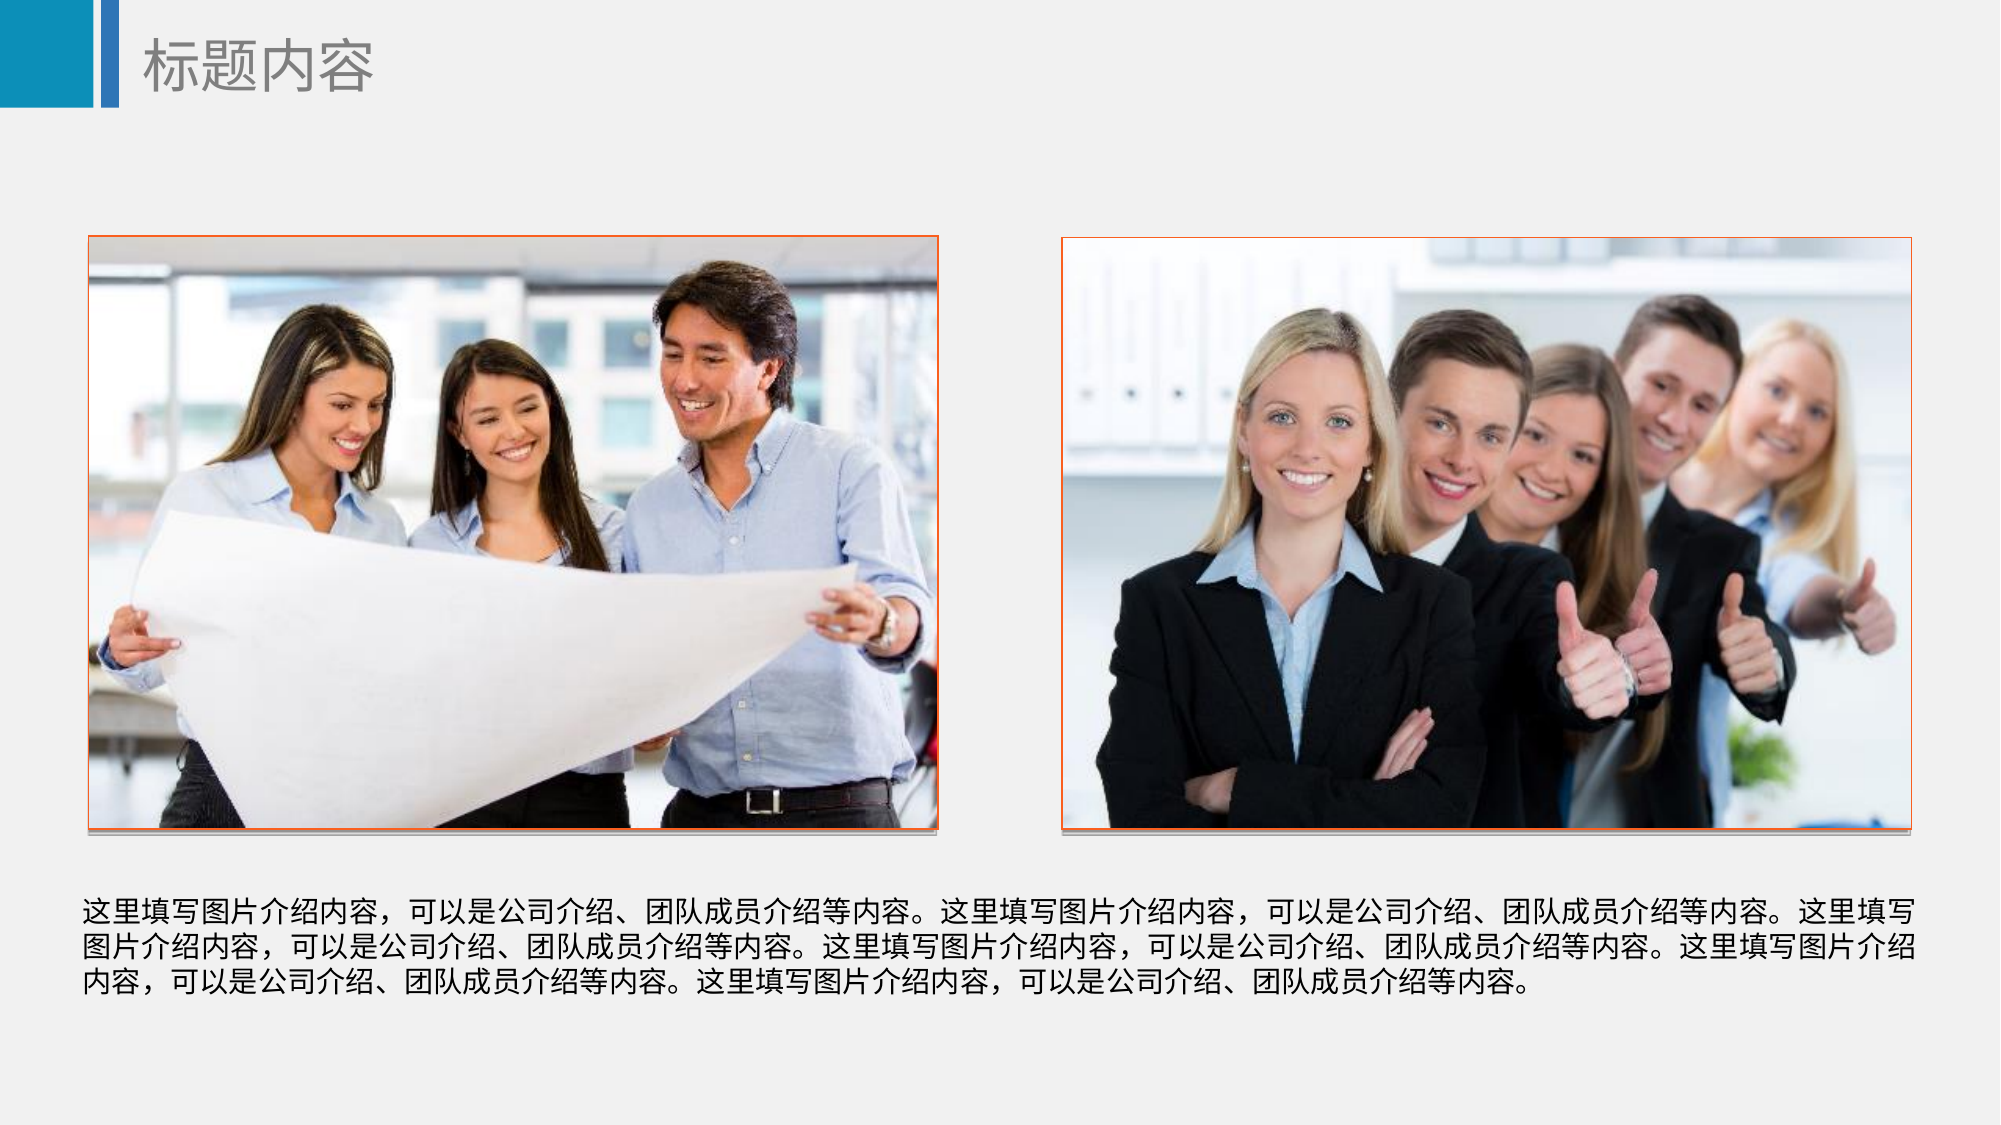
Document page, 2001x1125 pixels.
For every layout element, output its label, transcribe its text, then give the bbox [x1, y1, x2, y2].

picture [1062, 238, 1911, 829]
text_box 这里填写图片介绍内容，可以是公司介绍、团队成员介绍等内容。这里填写图片介绍内容，可以是公司介绍、团队成员介绍等内容。这里填写图片介绍内容，可以是公司介绍、团队成员介绍等内容。这里填写图片介绍内容，可以是公司介绍、团队成员介绍等内容。这里填写图片介绍内容，可以是公司介绍、团队成员介绍等内容。这里填写图片介绍内容，可以是公司介绍、团队成员介绍等内容。 [67, 885, 1933, 1006]
text_box 标题内容 [127, 21, 442, 107]
text_box [0, 0, 94, 108]
picture [89, 236, 938, 828]
text_box [101, 0, 119, 108]
